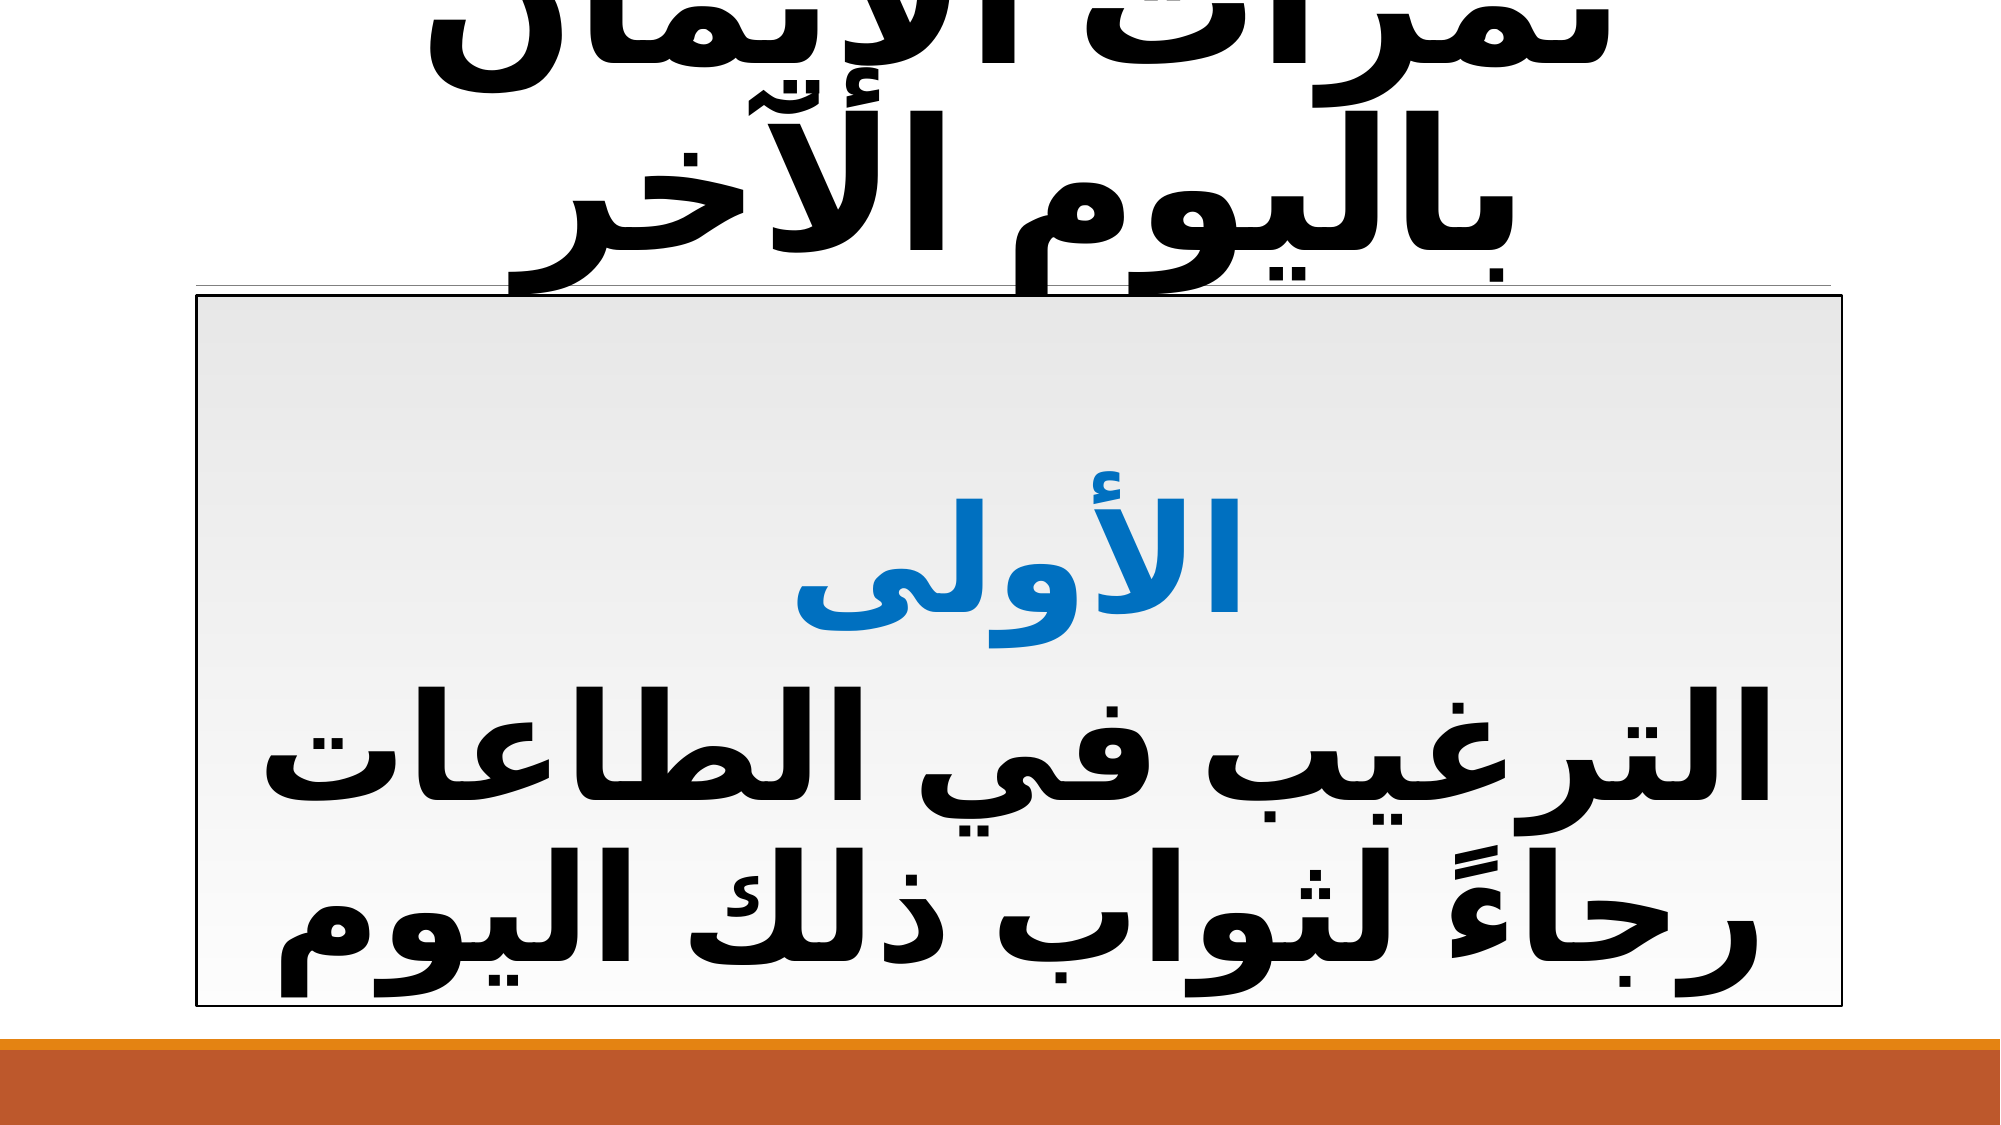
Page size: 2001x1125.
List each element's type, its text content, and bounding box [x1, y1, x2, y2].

list الأولى الترغيب في الطاعات رجاءً لثواب ذلك اليوم [195, 294, 1843, 1007]
title ثمرات الإيمان باليوم الآخر [232, 44, 1813, 294]
